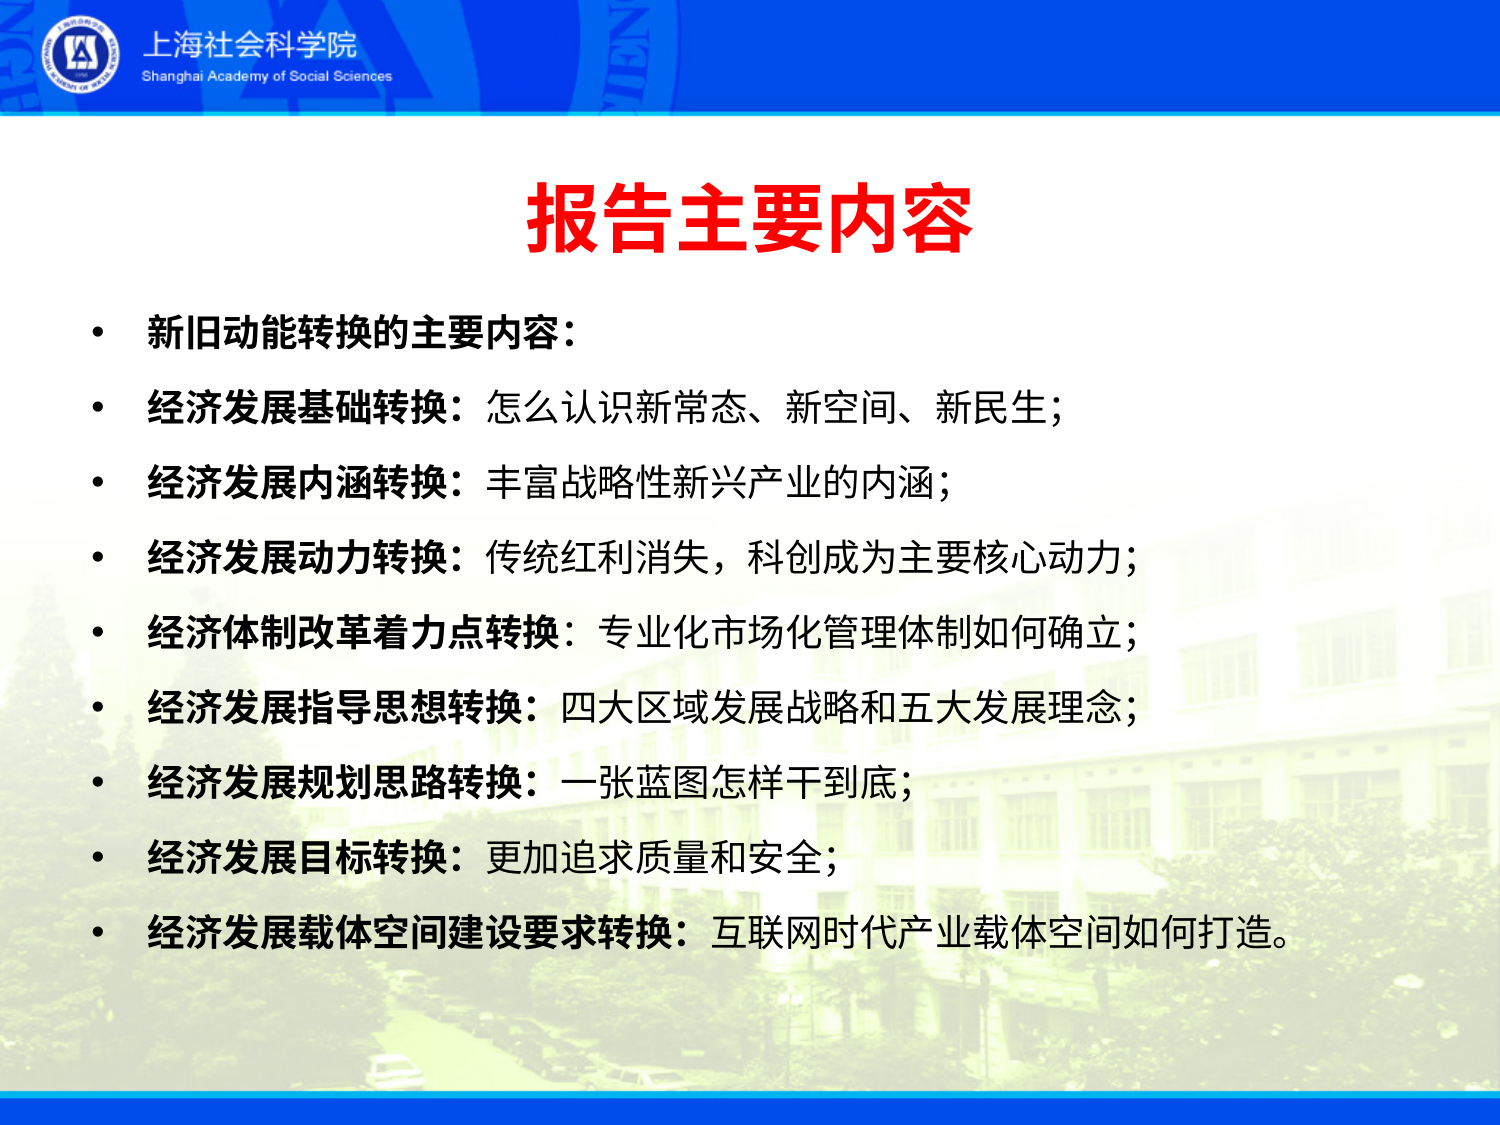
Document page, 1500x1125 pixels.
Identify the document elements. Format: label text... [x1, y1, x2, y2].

list 新旧动能转换的主要内容： 经济发展基础转换：怎么认识新常态、新空间、新民生； 经济发展内涵转换：丰富战略性新兴产业的内涵； 经济发展动力转换：传统红利消失，科创成为主要核心动力； 经济体制改革着力点转换：专业化市场化管理体制如何确立； 经济发展指导思想转换：四大区域发展战略和五大发展理念； 经济发展规划思路转换：一张蓝图怎样干到底； 经济发展目标转换：更加追求质量和安全； 经济发展载体空间建设要求转换：互联网时代产业载体空间如何打造。 [76, 278, 1427, 957]
picture [0, 1099, 1500, 1125]
title 报告主要内容 [74, 128, 1426, 305]
picture [0, 0, 1500, 1091]
